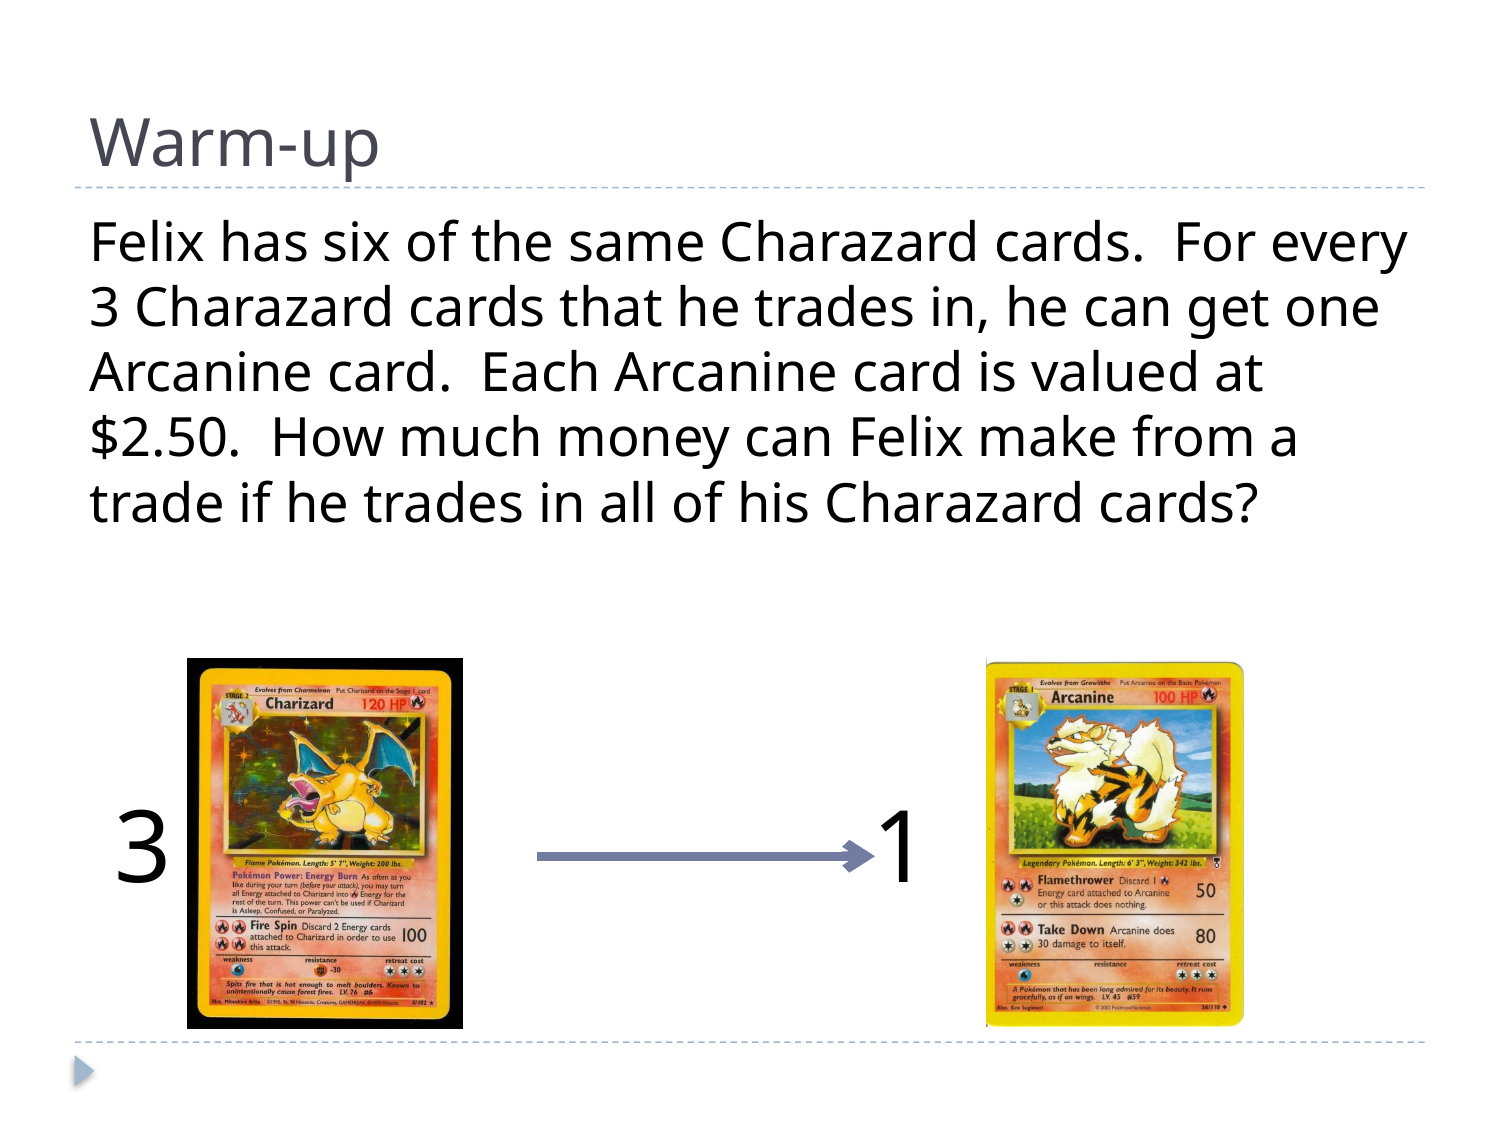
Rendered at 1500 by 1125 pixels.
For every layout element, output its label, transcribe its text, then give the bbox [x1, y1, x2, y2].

list Felix has six of the same Charazard cards. For every 3 Charazard cards that he trades in, he can get one Arcanine card. Each Arcanine card is valued at $2.50. How much money can Felix make from a trade if he trades in all of his Charazard cards? [75, 200, 1425, 600]
text_box 3 1 [99, 774, 181, 910]
picture [986, 657, 1245, 1028]
picture [187, 657, 463, 1029]
title Warm-up [75, 24, 1425, 188]
text_box 3 1 [468, 774, 980, 910]
